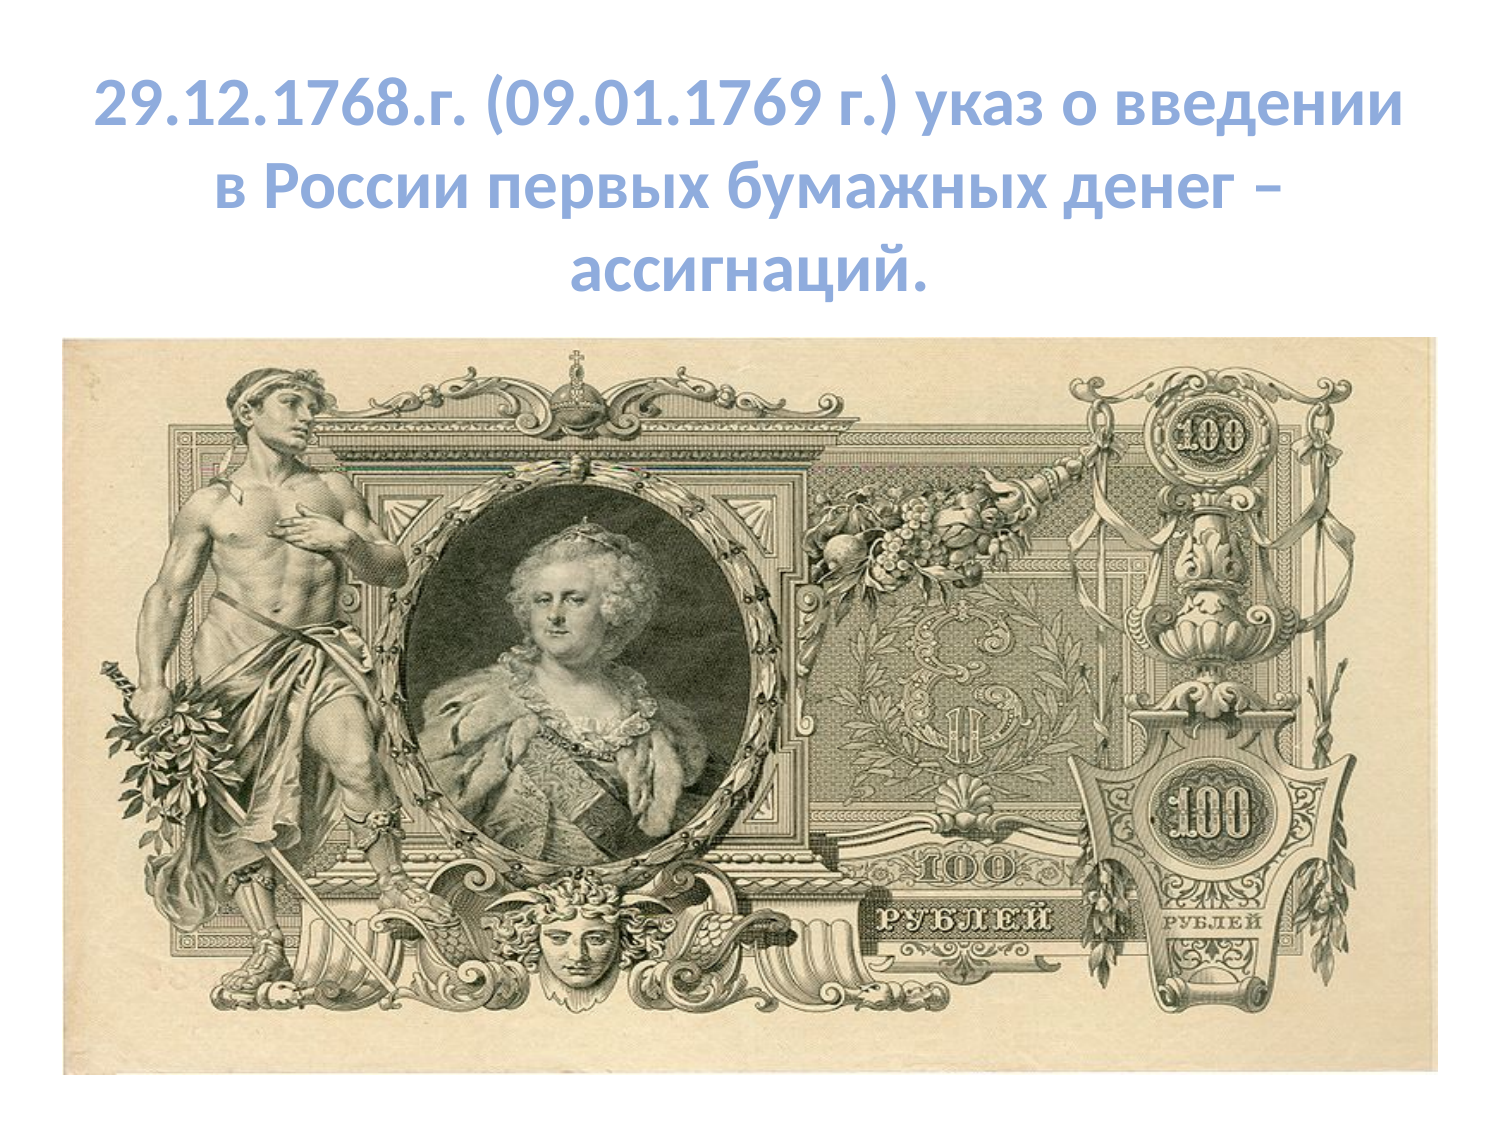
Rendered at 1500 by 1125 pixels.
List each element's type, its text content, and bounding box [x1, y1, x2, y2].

title 29.12.1768.г. (09.01.1769 г.) указ о введении в России первых бумажных денег – ассигнаций. [75, 48, 1425, 314]
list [62, 337, 1438, 1076]
